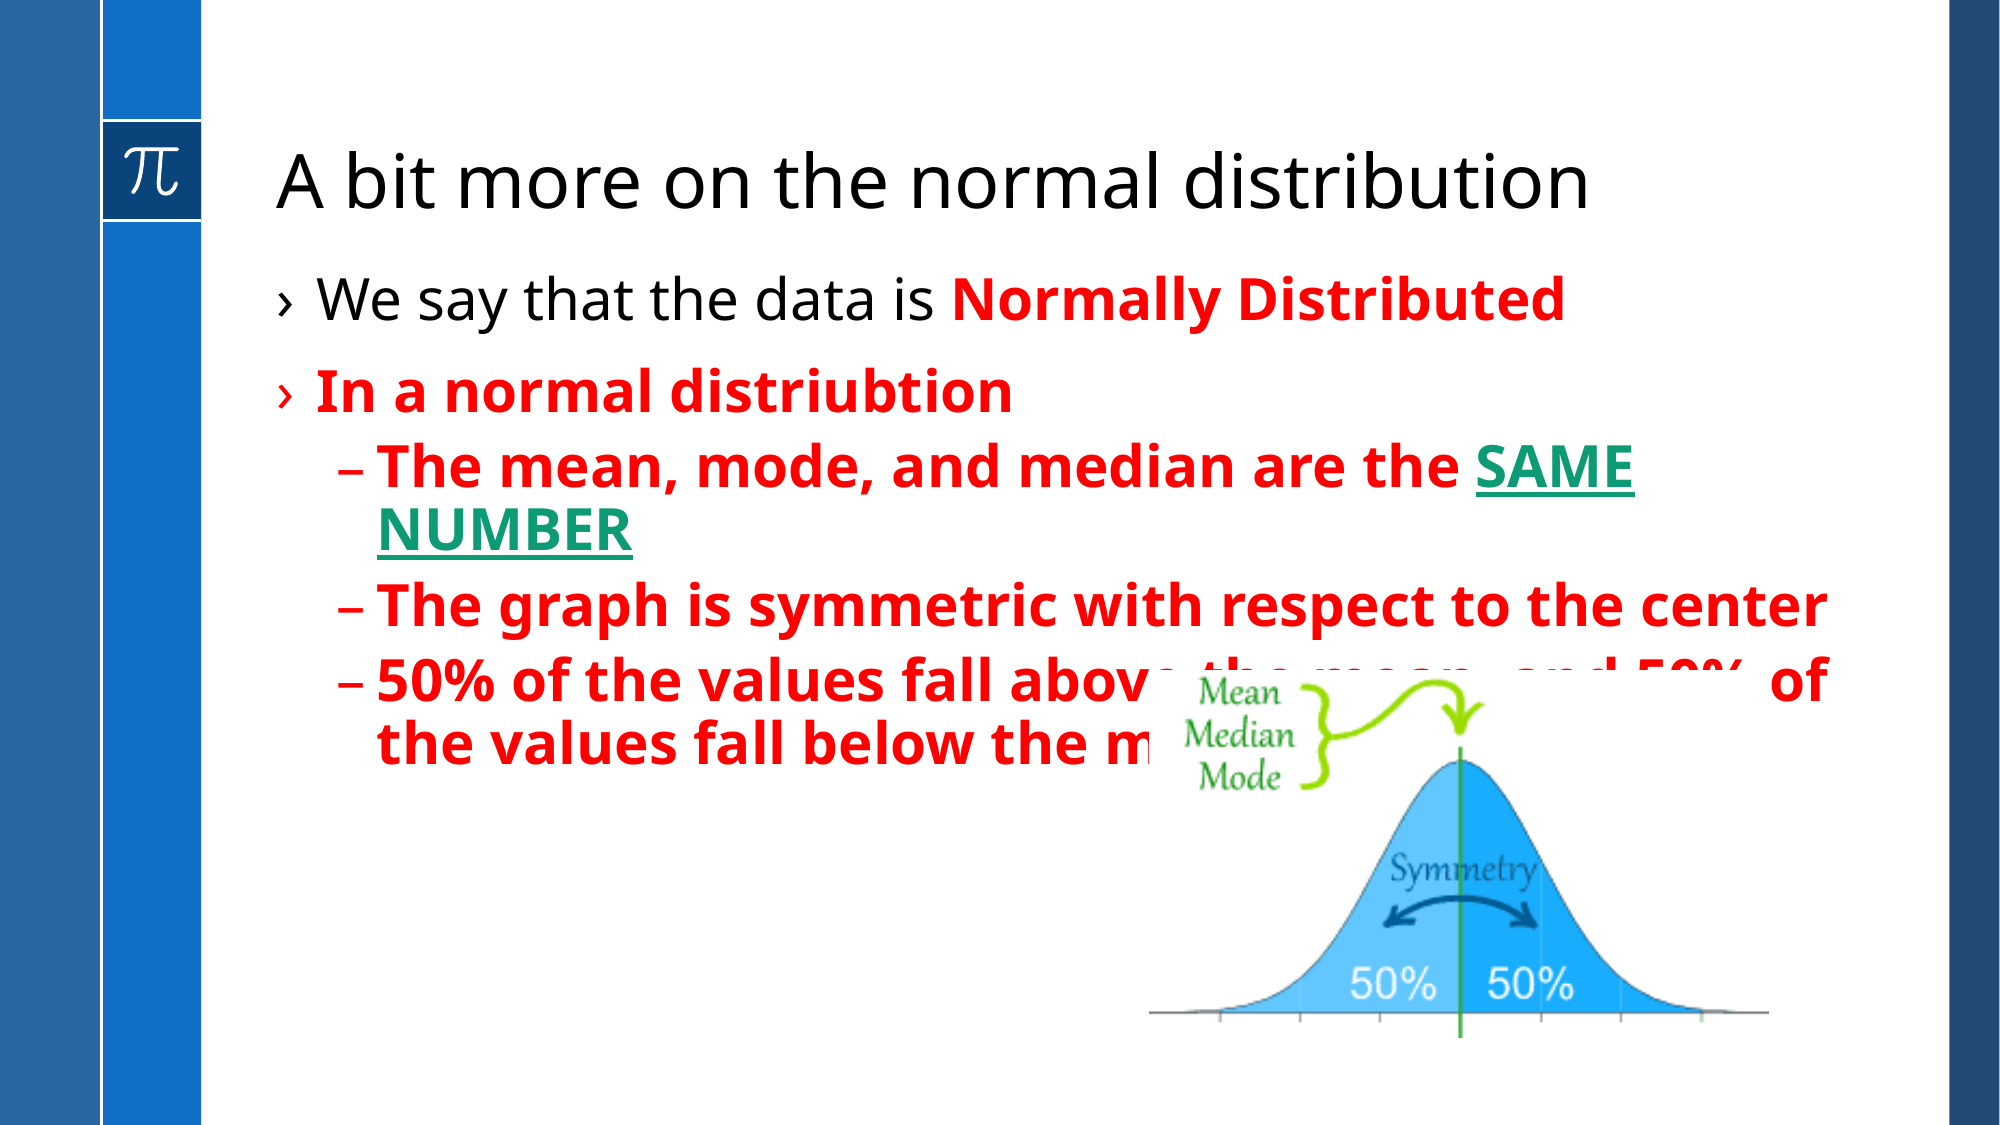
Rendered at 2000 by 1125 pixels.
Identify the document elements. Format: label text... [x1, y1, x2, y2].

title A bit more on the normal distribution [261, 29, 1867, 233]
list We say that the data is Normally Distributed In a normal distriubtion The mean, mode, and median are the SAME NUMBER The graph is symmetric with respect to the center 50% of the values fall above the mean, and 50% of the values fall below the mean [261, 262, 1867, 1013]
picture [1149, 670, 1769, 1038]
